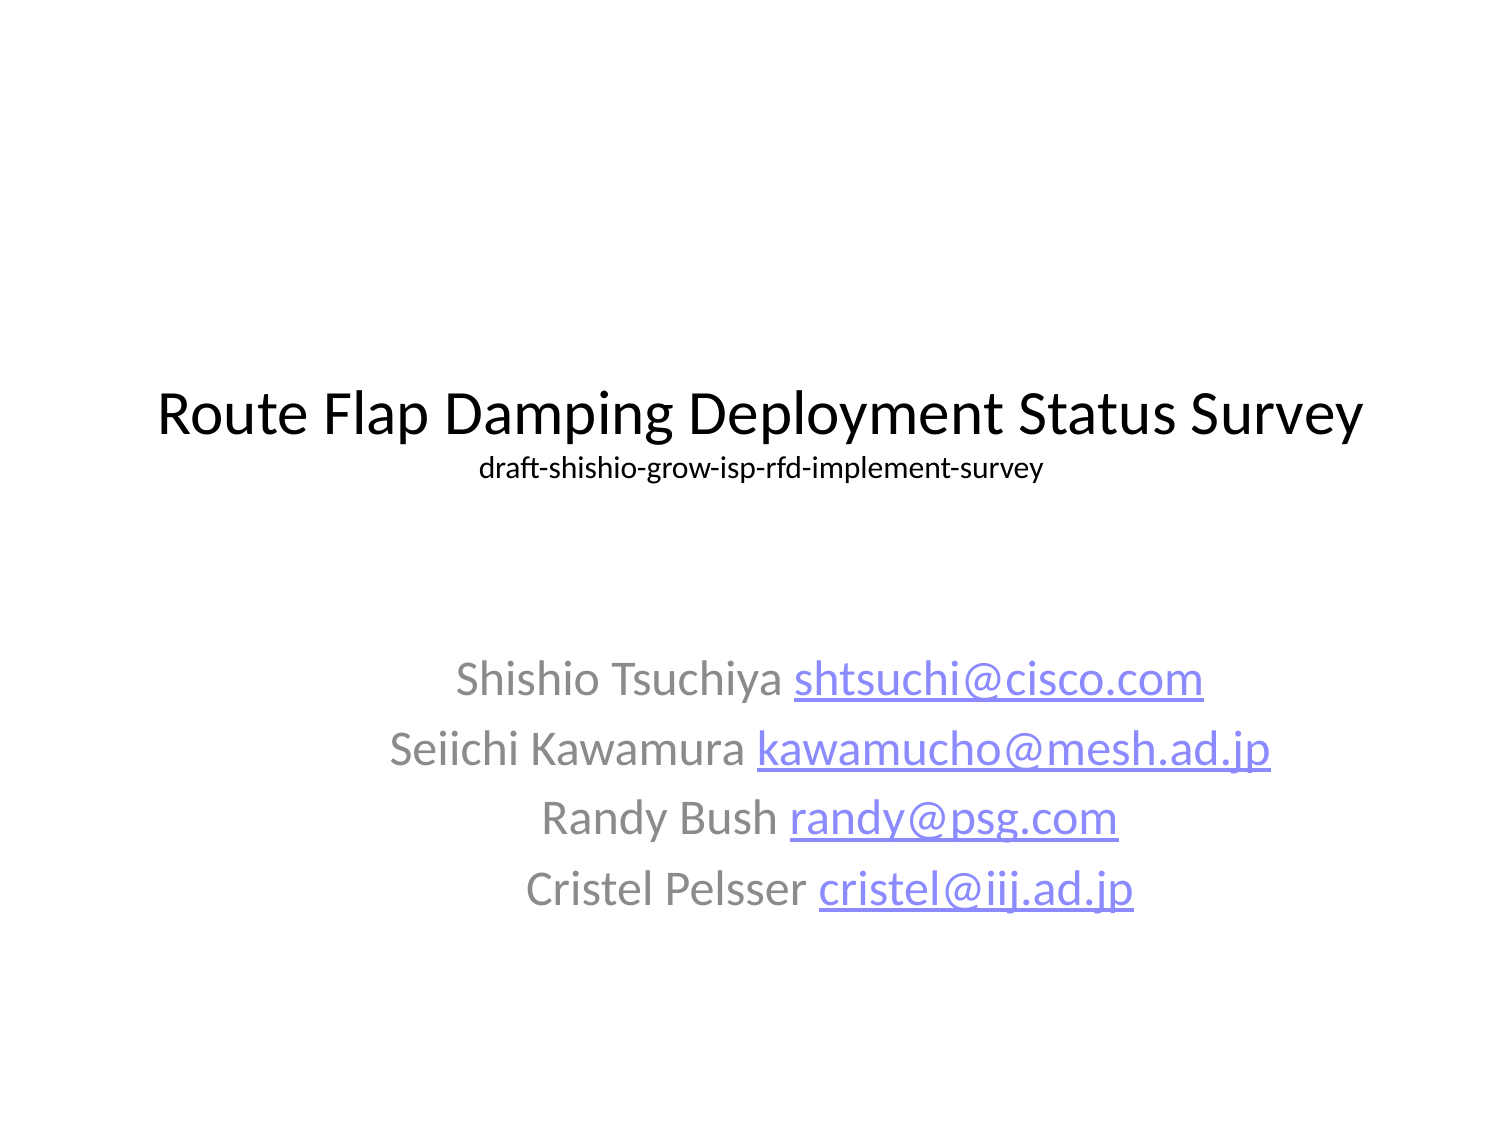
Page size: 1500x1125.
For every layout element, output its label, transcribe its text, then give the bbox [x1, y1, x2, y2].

title Route Flap Damping Deployment Status Survey draft-shishio-grow-isp-rfd-implement-survey [123, 326, 1399, 568]
subtitle Shishio Tsuchiya shtsuchi@cisco.com Seiichi Kawamura kawamucho@mesh.ad.jp Randy Bush randy@psg.com Cristel Pelsser cristel@iij.ad.jp [225, 637, 1436, 925]
